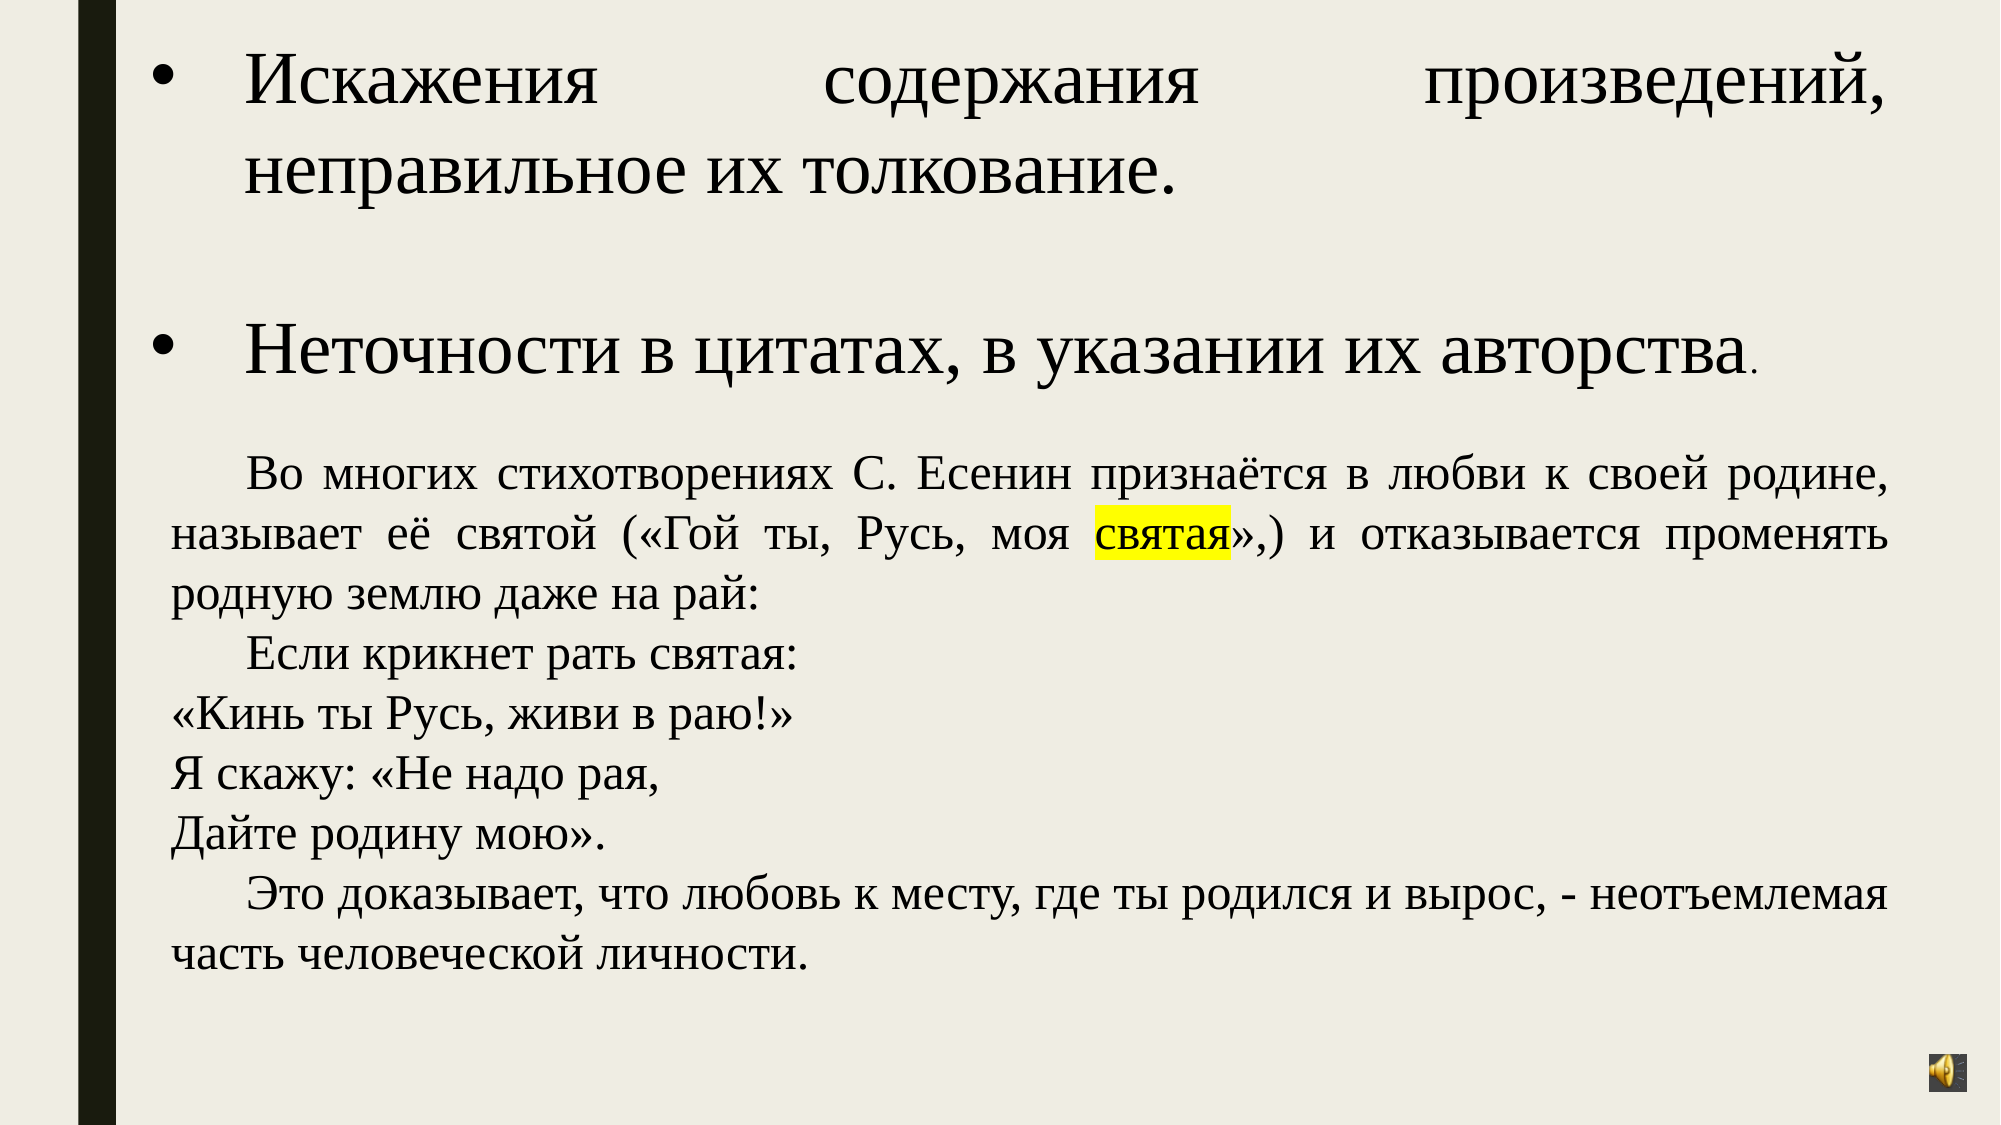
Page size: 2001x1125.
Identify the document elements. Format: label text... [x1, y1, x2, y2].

picture [1927, 1052, 1968, 1093]
text_box Искажения содержания произведений, неправильное их толкование. Неточности в цитатах, в указании их авторства. [135, 21, 1904, 397]
text_box Во многих стихотворениях С. Есенин признаётся в любви к своей родине, называет её святой («Гой ты, Русь, моя святая»,) и отказывается променять родную землю даже на рай: Если крикнет рать святая: «Кинь ты Русь, живи в раю!» Я скажу: «Не надо рая, Дайте родину мою». Это доказывает, что любовь к месту, где ты родился и вырос, - неотъемлемая часть человеческой личности. [156, 431, 1904, 987]
